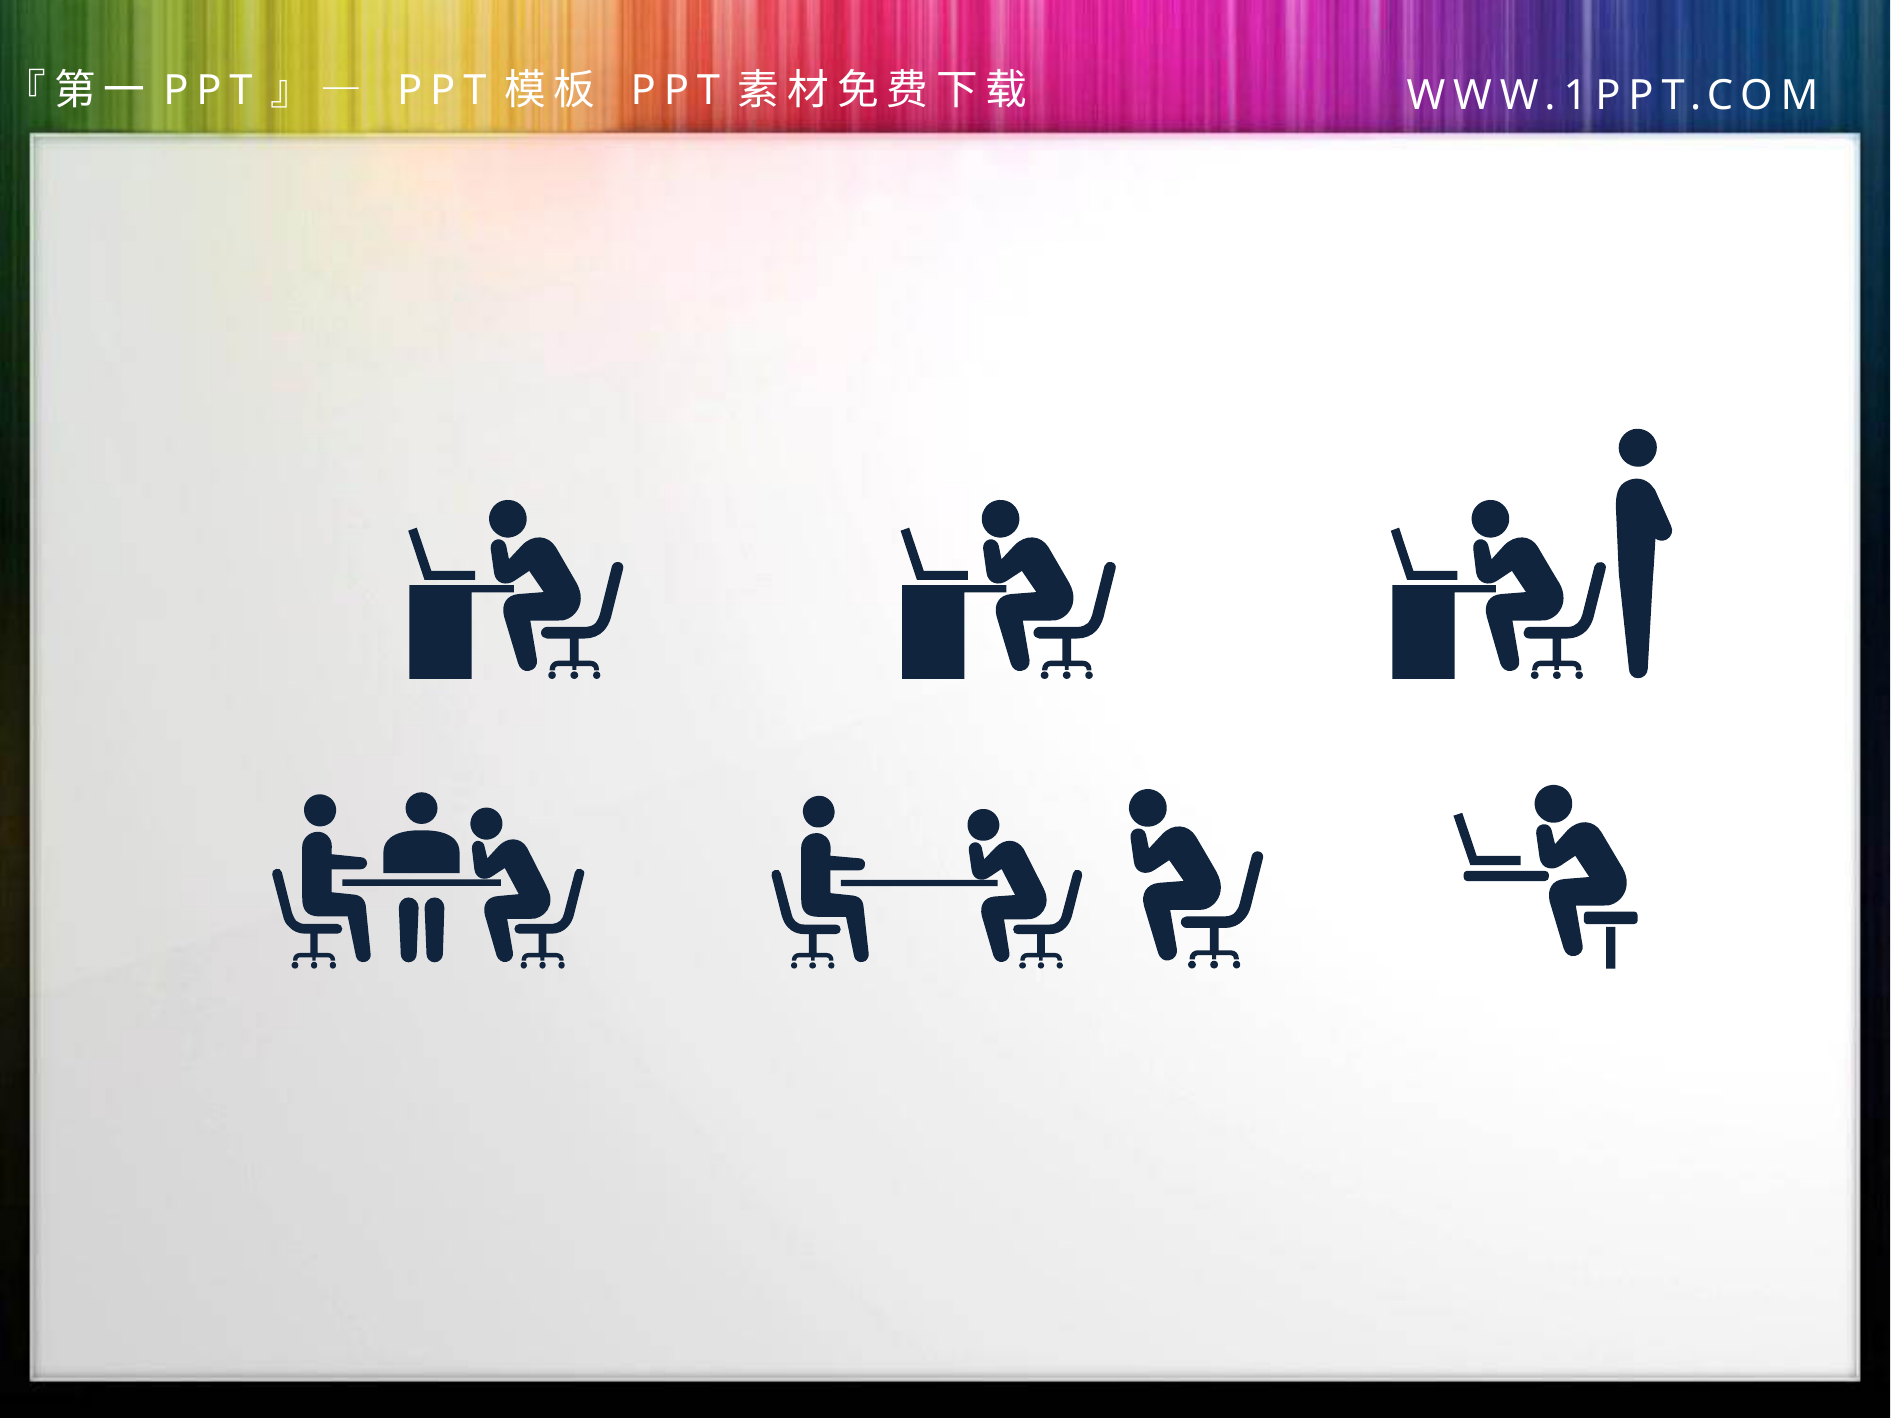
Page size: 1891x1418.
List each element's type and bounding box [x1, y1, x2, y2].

text_box [398, 897, 419, 963]
text_box [1575, 671, 1583, 679]
text_box [809, 962, 817, 969]
text_box [840, 879, 998, 887]
text_box [981, 499, 1020, 538]
text_box [790, 962, 798, 969]
text_box [405, 792, 438, 824]
text_box [490, 537, 581, 671]
text_box [342, 879, 501, 886]
text_box [291, 961, 299, 969]
text_box [520, 961, 527, 969]
text_box [831, 855, 865, 871]
text_box [383, 830, 460, 874]
text_box [332, 854, 368, 870]
text_box [1037, 962, 1045, 969]
text_box [1471, 499, 1510, 538]
text_box [1618, 428, 1657, 467]
text_box [1463, 870, 1549, 882]
text_box [1390, 527, 1458, 580]
text_box [302, 831, 371, 963]
text_box [471, 839, 551, 962]
text_box [1062, 671, 1071, 679]
text_box [1453, 812, 1521, 866]
text_box [802, 795, 835, 828]
text_box [1040, 671, 1049, 679]
text_box [304, 794, 337, 827]
text_box [541, 562, 624, 671]
text_box [272, 868, 343, 961]
text_box [983, 537, 1074, 671]
text_box [1536, 822, 1627, 957]
text_box [593, 671, 601, 679]
text_box [408, 527, 476, 580]
text_box [1473, 537, 1564, 671]
text_box [514, 868, 585, 961]
text_box [900, 527, 968, 580]
text_box [902, 585, 1007, 679]
text_box [1019, 962, 1026, 969]
text_box [1530, 671, 1539, 679]
text_box [1606, 926, 1616, 969]
text_box [1392, 585, 1496, 679]
text_box [1130, 826, 1221, 961]
text_box [1615, 478, 1673, 679]
text_box [1033, 562, 1116, 671]
text_box [470, 807, 503, 840]
text_box [1523, 562, 1606, 671]
text_box [570, 671, 579, 679]
text_box [967, 809, 1000, 841]
text_box [424, 897, 445, 963]
text_box [539, 961, 546, 969]
text_box [1583, 911, 1638, 925]
text_box [310, 961, 318, 969]
text_box [1056, 962, 1063, 969]
text_box [329, 961, 337, 969]
text_box [771, 870, 841, 961]
text_box [1232, 960, 1241, 969]
text_box [801, 833, 869, 963]
text_box [558, 961, 565, 969]
text_box [1085, 671, 1093, 679]
text_box [828, 962, 835, 969]
text_box [1180, 851, 1264, 960]
text_box [1128, 789, 1167, 827]
text_box [968, 840, 1047, 962]
text_box [1552, 671, 1561, 679]
picture [0, 0, 1891, 1418]
text_box [1210, 960, 1219, 969]
text_box [1188, 960, 1196, 969]
text_box [489, 499, 527, 538]
text_box [409, 585, 514, 679]
text_box [1013, 870, 1083, 961]
text_box [548, 671, 556, 679]
text_box [1534, 784, 1573, 823]
